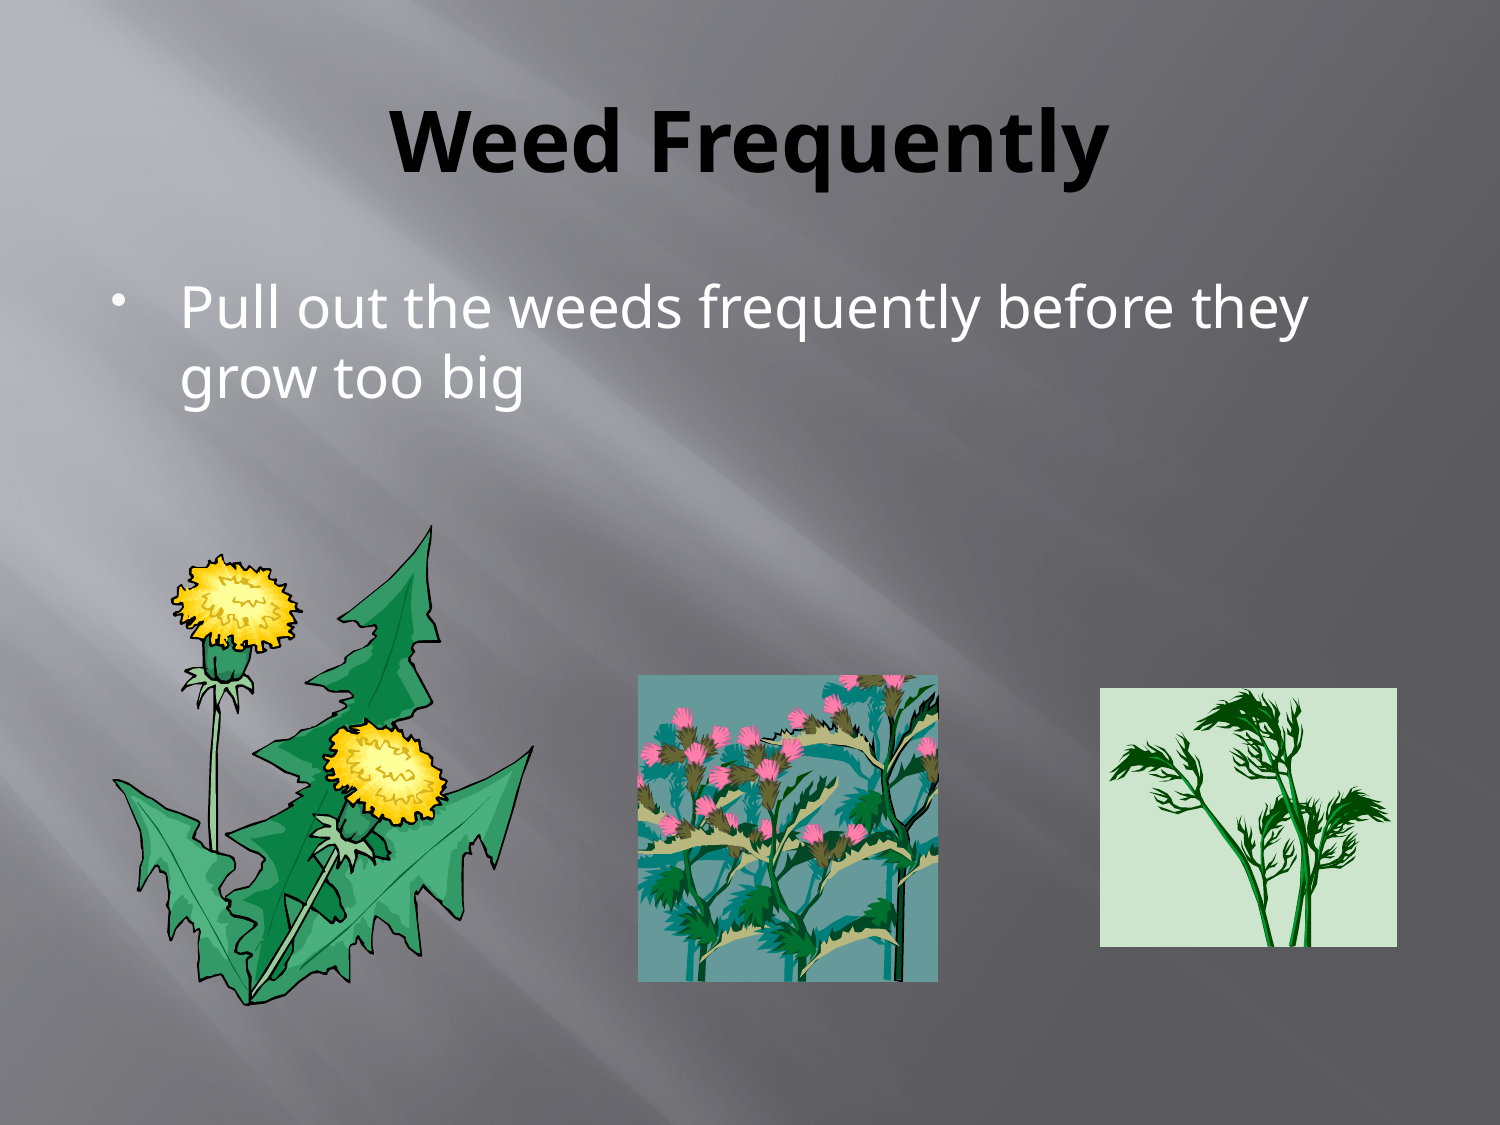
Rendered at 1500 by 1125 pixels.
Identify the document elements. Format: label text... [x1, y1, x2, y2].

picture [1099, 687, 1398, 948]
list Pull out the weeds frequently before they grow too big [75, 262, 1425, 1035]
title Weed Frequently [75, 45, 1425, 233]
picture [637, 674, 940, 982]
picture [112, 524, 535, 1007]
